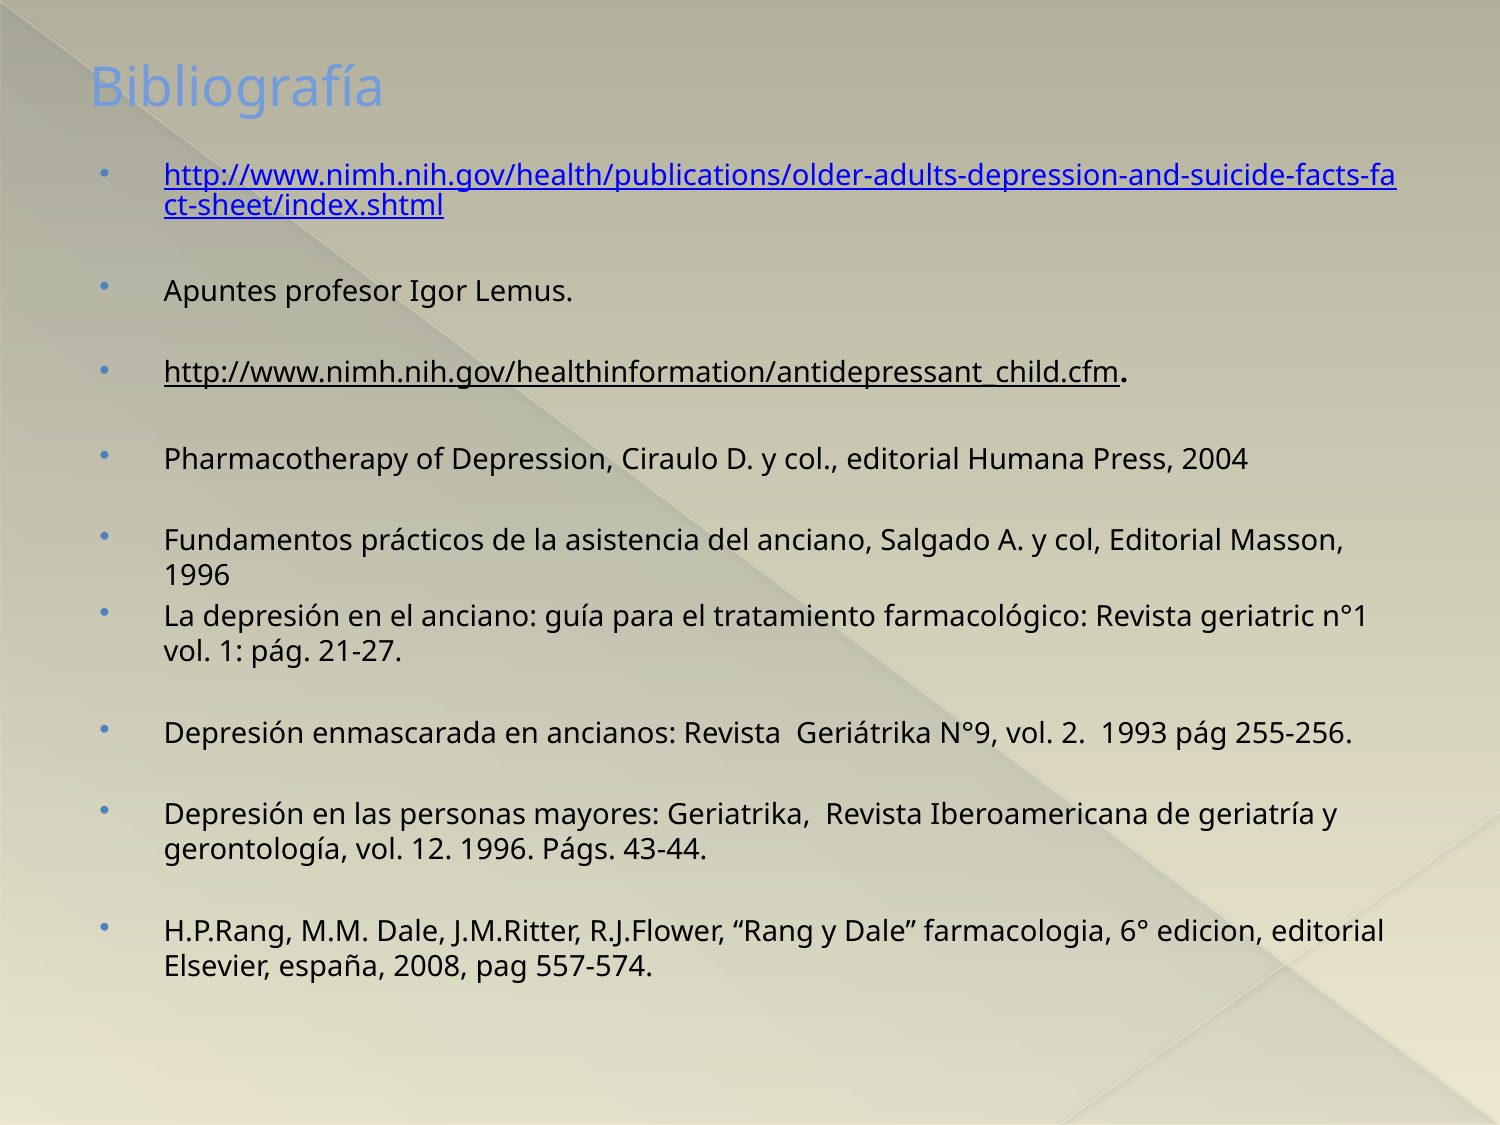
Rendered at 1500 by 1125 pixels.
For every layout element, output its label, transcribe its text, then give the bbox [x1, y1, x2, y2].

list http://www.nimh.nih.gov/health/publications/older-adults-depression-and-suicide-facts-fact-sheet/index.shtml Apuntes profesor Igor Lemus. http://www.nimh.nih.gov/healthinformation/antidepressant_child.cfm. Pharmacotherapy of Depression, Ciraulo D. y col., editorial Humana Press, 2004 Fundamentos prácticos de la asistencia del anciano, Salgado A. y col, Editorial Masson, 1996 La depresión en el anciano: guía para el tratamiento farmacológico: Revista geriatric n°1 vol. 1: pág. 21-27. Depresión enmascarada en ancianos: Revista Geriátrika N°9, vol. 2. 1993 pág 255-256. Depresión en las personas mayores: Geriatrika, Revista Iberoamericana de geriatría y gerontología, vol. 12. 1996. Págs. 43-44. H.P.Rang, M.M. Dale, J.M.Ritter, R.J.Flower, “Rang y Dale” farmacologia, 6° edicion, editorial Elsevier, españa, 2008, pag 557-574. [74, 148, 1426, 1060]
title Bibliografía [75, 43, 1425, 126]
